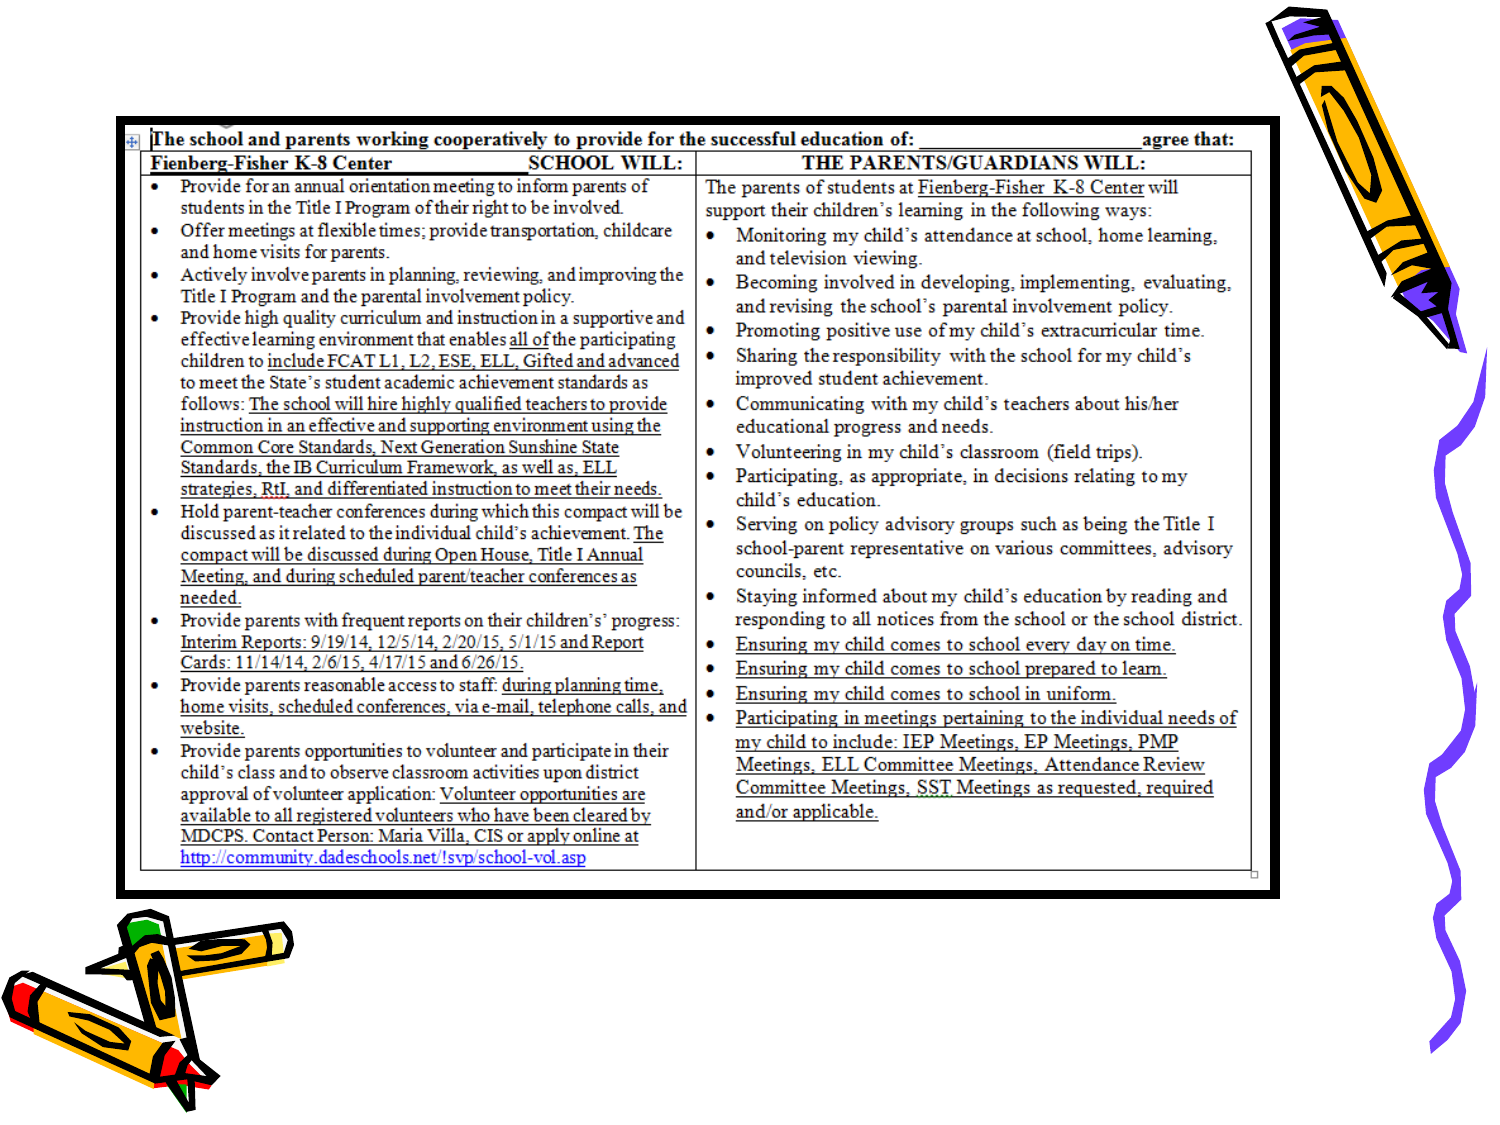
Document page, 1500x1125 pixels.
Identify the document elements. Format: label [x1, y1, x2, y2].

picture [124, 124, 1271, 891]
